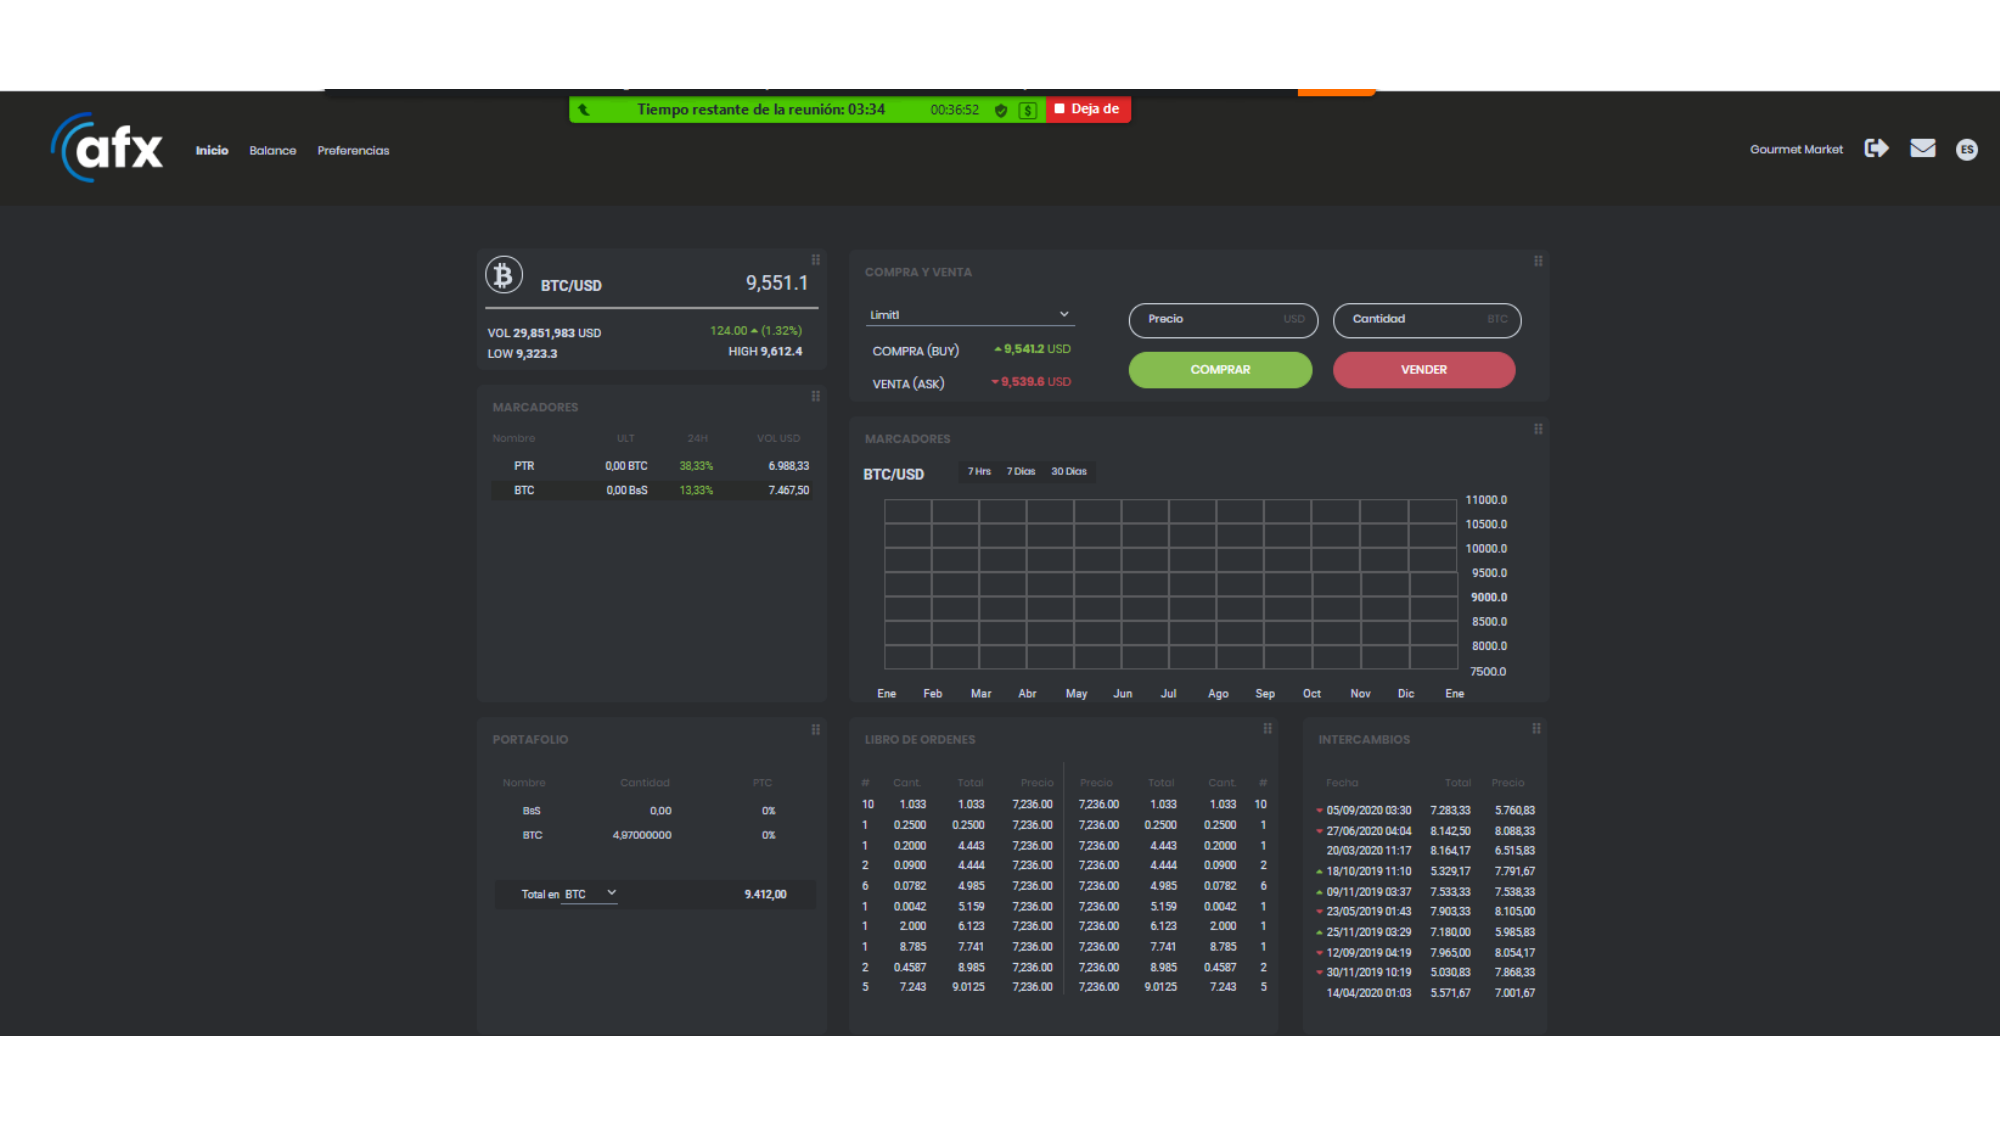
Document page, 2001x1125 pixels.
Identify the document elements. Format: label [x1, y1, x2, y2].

picture [0, 89, 2000, 1036]
